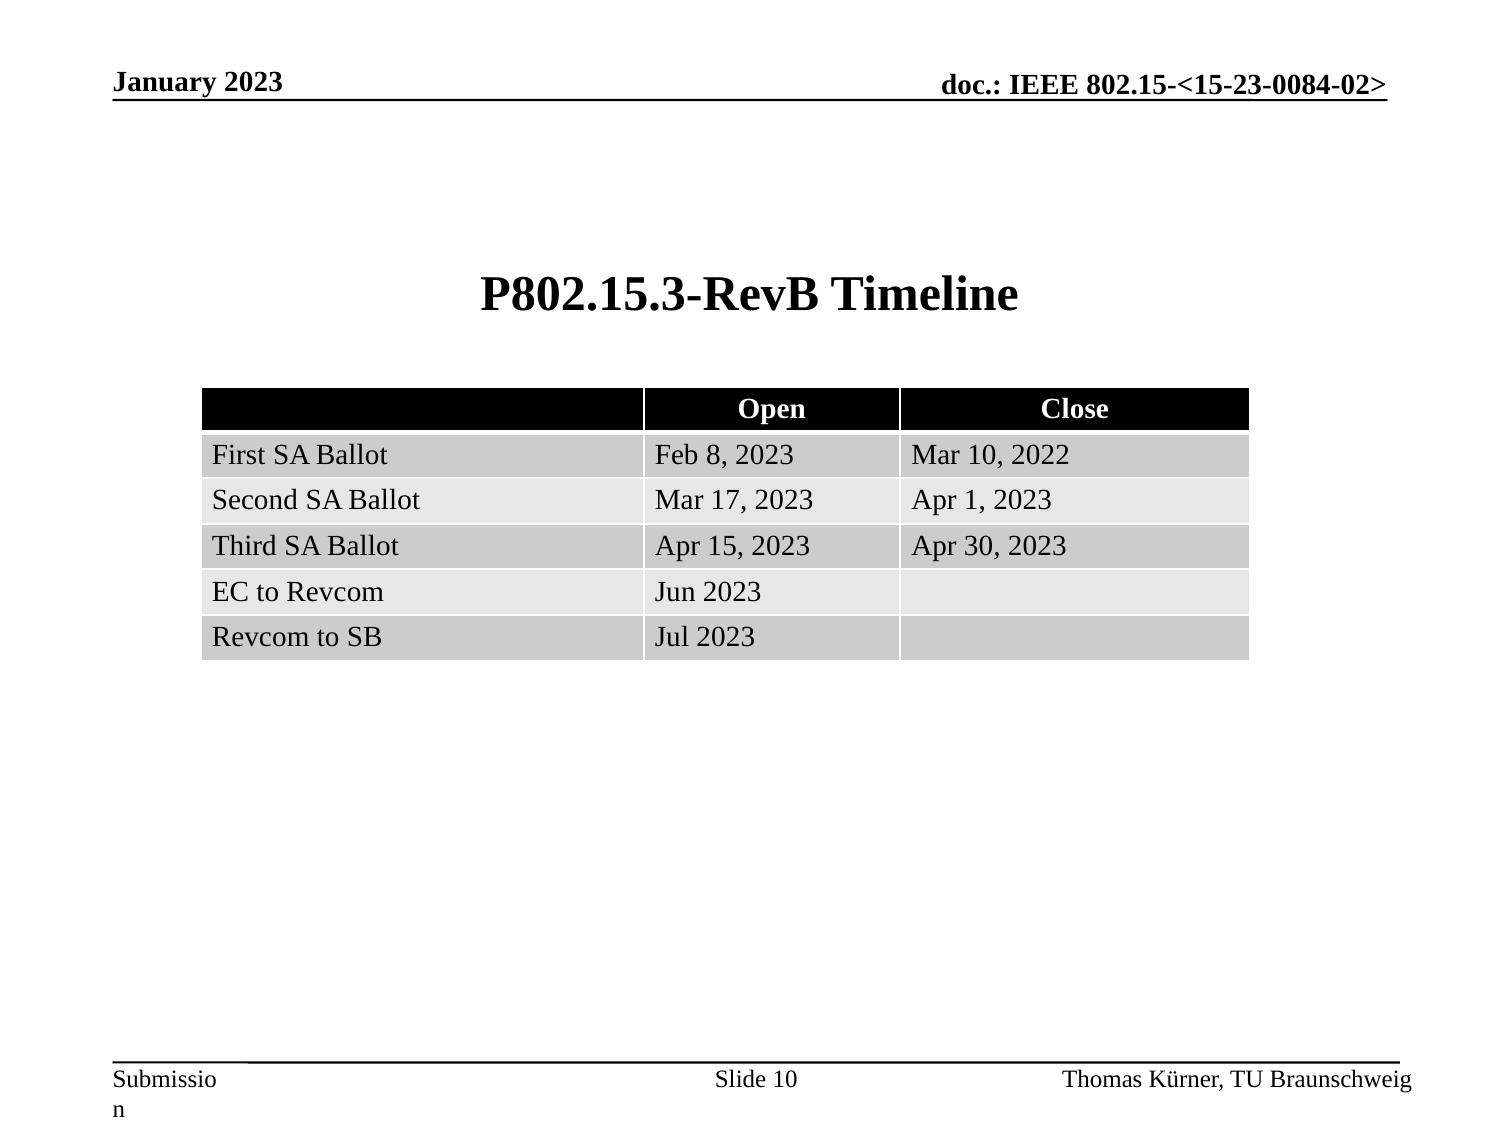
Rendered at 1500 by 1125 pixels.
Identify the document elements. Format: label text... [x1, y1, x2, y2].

slide_number Slide 10 [712, 1062, 800, 1093]
table_cell Jul 2023 [645, 616, 899, 660]
table_cell [901, 616, 1249, 660]
table_cell First SA Ballot [202, 435, 643, 477]
table_cell Feb 8, 2023 [645, 435, 899, 477]
table_cell Mar 10, 2022 [901, 435, 1249, 477]
table_header Open [645, 388, 899, 430]
table_cell Revcom to SB [202, 616, 643, 660]
table_cell EC to Revcom [202, 570, 643, 614]
text_box P802.15.3-RevB Timeline [112, 224, 1387, 356]
table_header Close [901, 388, 1249, 430]
table_cell Apr 30, 2023 [901, 525, 1249, 568]
table_cell Mar 17, 2023 [645, 479, 899, 523]
footer Thomas Kürner, TU Braunschweig [900, 1062, 1413, 1093]
table_cell Second SA Ballot [202, 479, 643, 523]
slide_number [112, 62, 375, 98]
table_header [202, 388, 643, 430]
table_cell [901, 570, 1249, 614]
table_cell Apr 15, 2023 [645, 525, 899, 568]
table_cell Third SA Ballot [202, 525, 643, 568]
table_cell Jun 2023 [645, 570, 899, 614]
table_cell Apr 1, 2023 [901, 479, 1249, 523]
